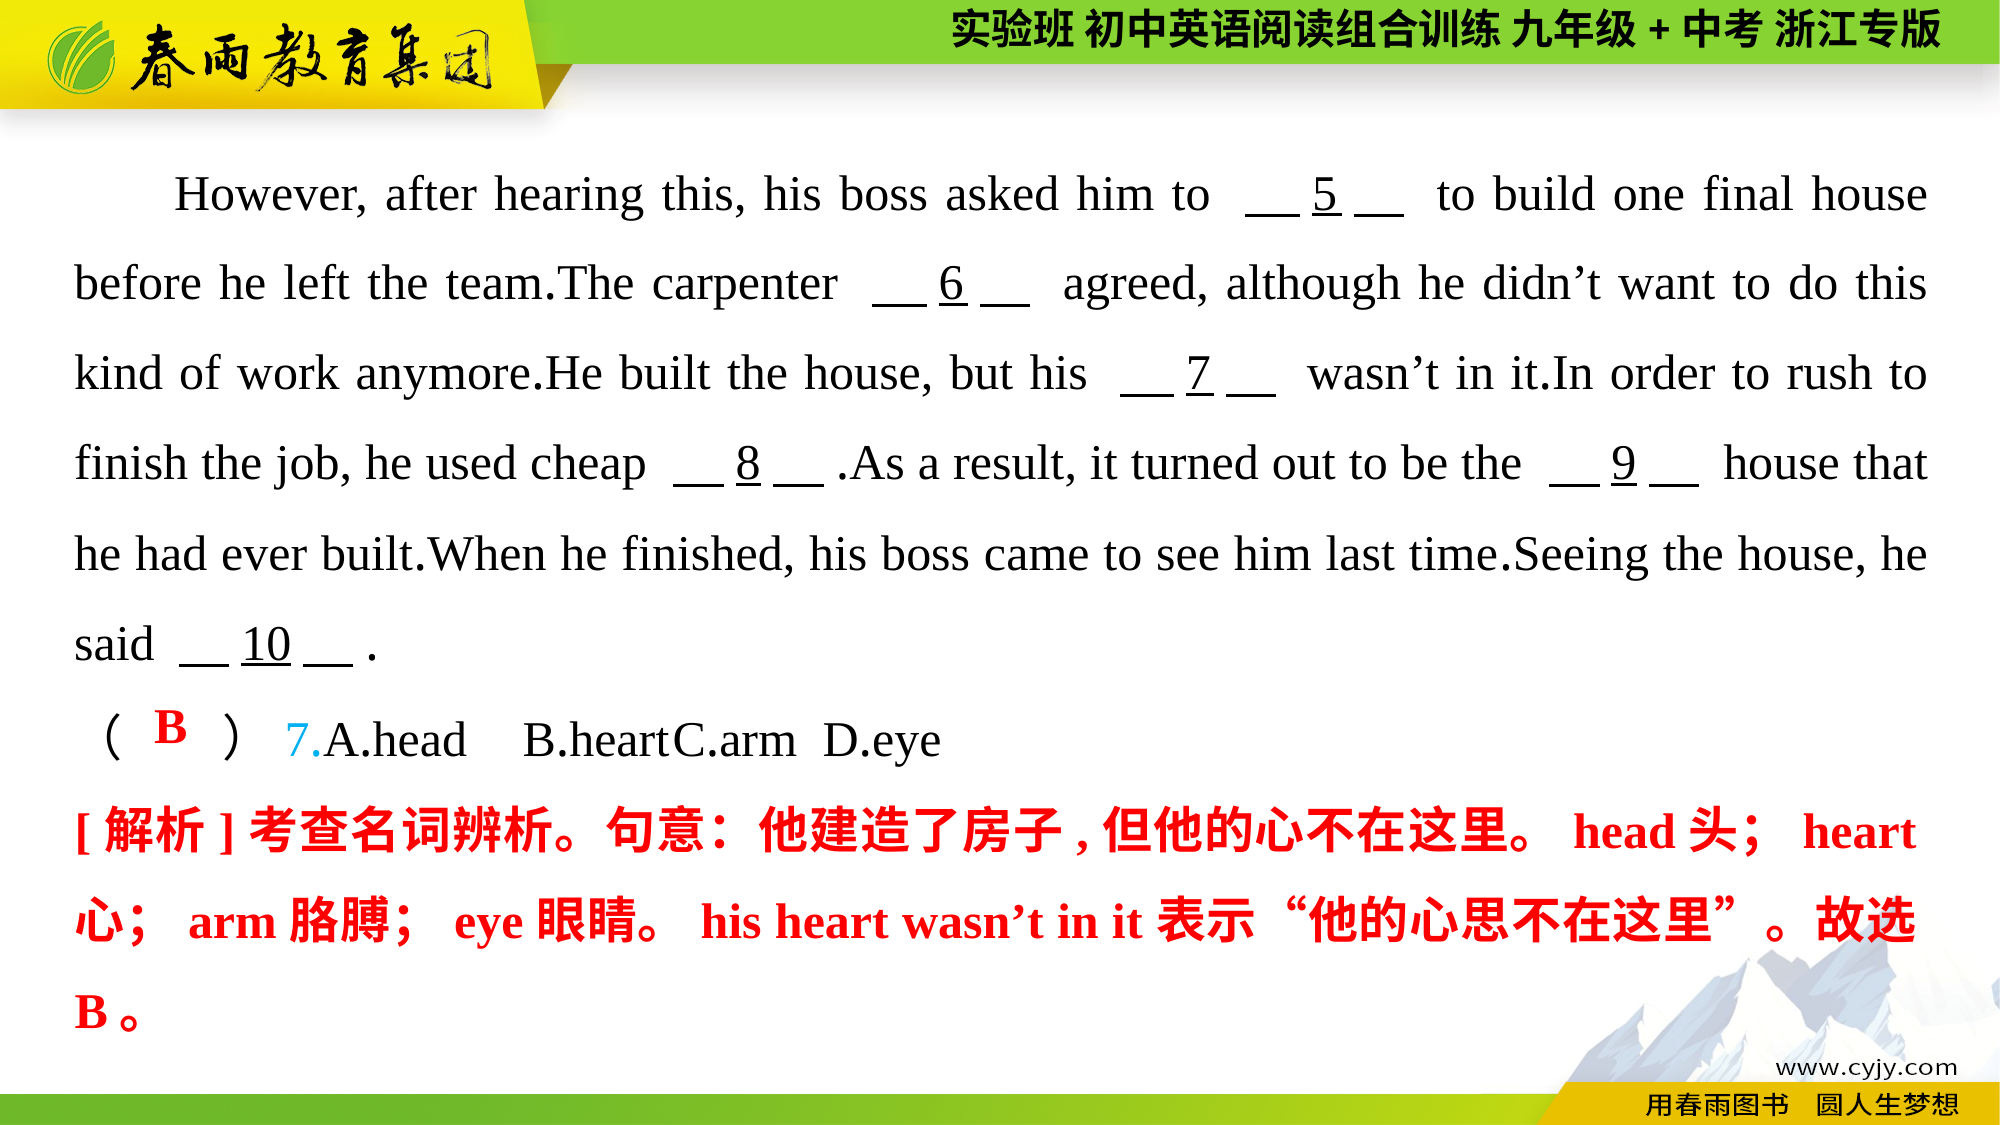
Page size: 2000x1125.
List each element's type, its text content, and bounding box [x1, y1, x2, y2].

text_box [解析]考查名词辨析。句意：他建造了房子,但他的心不在这里。head头；heart心；arm胳膊；eye眼睛。his heart wasn’t in it表示“他的心思不在这里”。故选B。 [59, 761, 1944, 1047]
text_box （ ）7.A.head B.heart C.arm D.eye [57, 668, 1942, 774]
picture [0, 0, 2000, 1125]
text_box B [139, 686, 203, 761]
list However, after hearing this, his boss asked him to 5 to build one final house before he left the team.The carpenter 6 agreed, although he didn’t want to do this kind of work anymore.He built the house, but his 7 wasn’t in it.In order to rush to finish the job, he used cheap 8 .As a result, it turned out to be the 9 house that he had ever built.When he finished, his boss came to see him last time.Seeing the house, he said 10 . [59, 122, 1944, 672]
